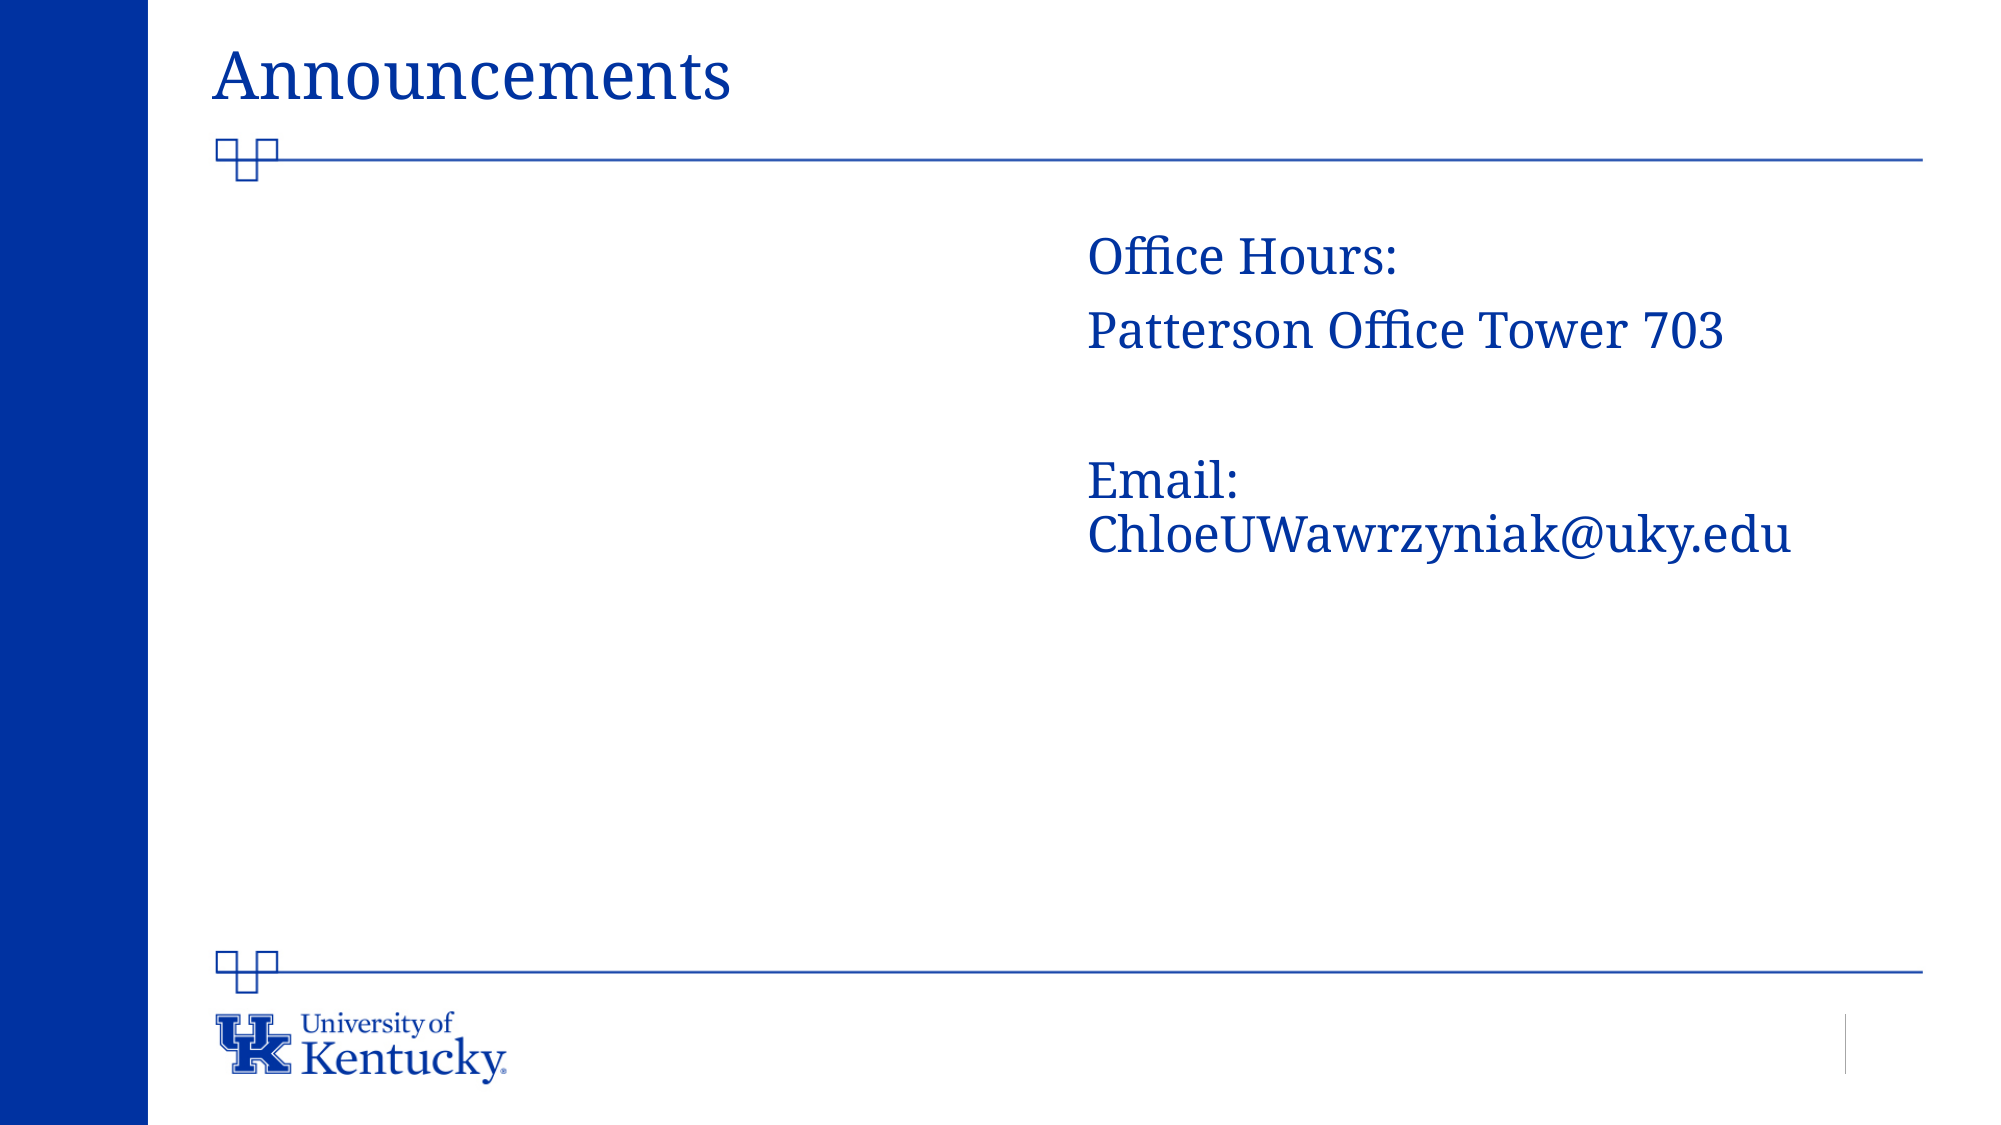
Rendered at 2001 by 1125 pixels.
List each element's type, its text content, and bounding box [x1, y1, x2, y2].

title Announcements [197, 29, 2000, 127]
picture [0, 0, 2001, 1125]
list Office Hours: Patterson Office Tower 703 Email: ChloeUWawrzyniak@uky.edu [1072, 223, 1928, 927]
